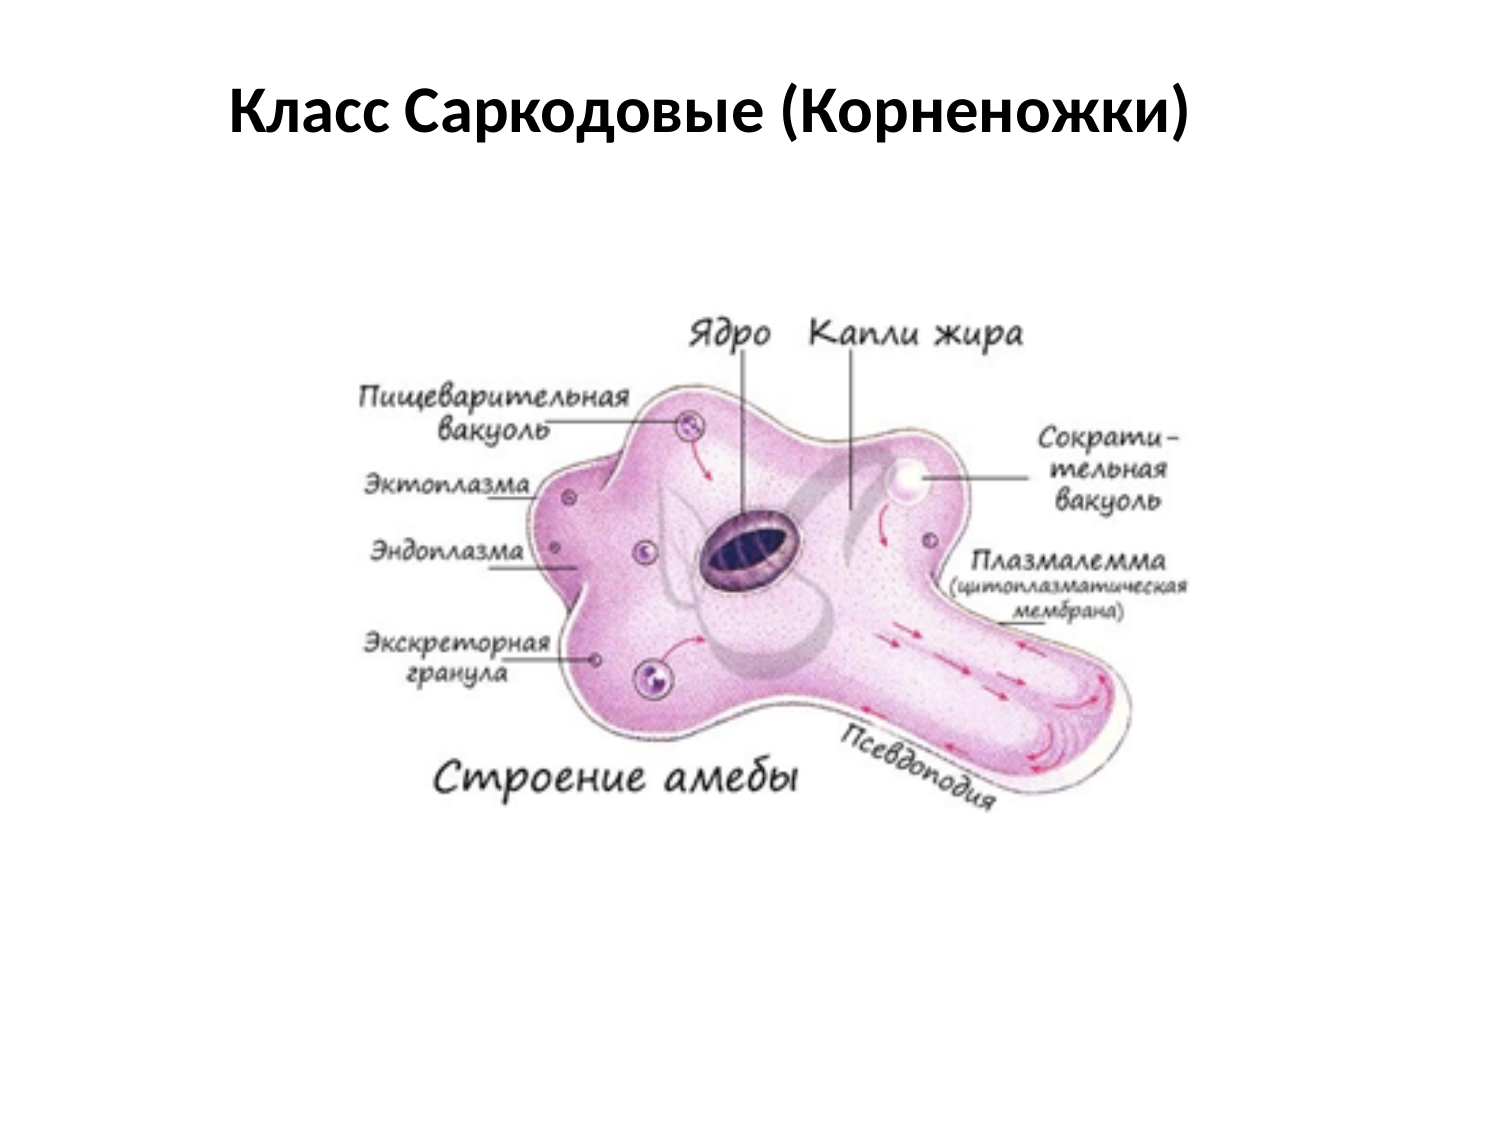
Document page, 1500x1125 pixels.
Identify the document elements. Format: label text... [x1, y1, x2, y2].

text_box Класс Саркодовые (Корненожки) [214, 58, 1208, 154]
picture [327, 269, 1266, 868]
